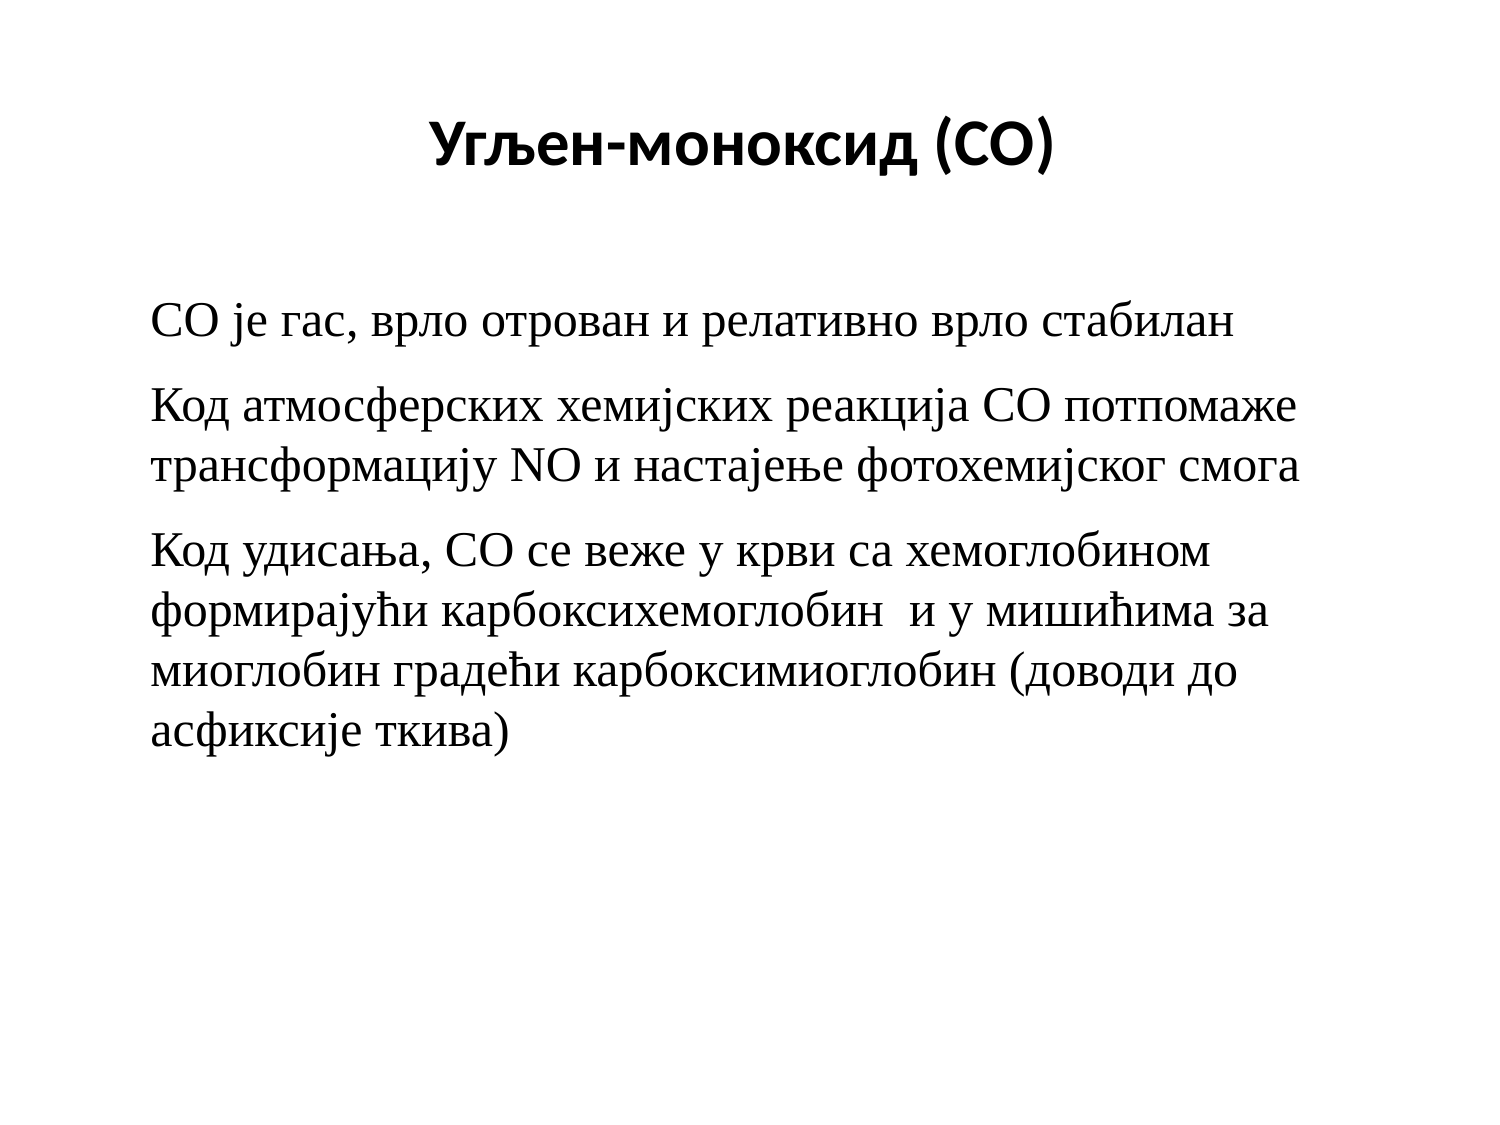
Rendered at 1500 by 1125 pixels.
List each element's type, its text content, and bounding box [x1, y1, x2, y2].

text_box Угљен-моноксид (CО) [75, 45, 1425, 233]
text_box CО је гас, врло отрован и релативно врло стабилан Код атмосферских хемијских реакција CО потпомаже трансформацију NО и настајење фотохемијског смога Код удисања, CО се веже у крви са хемоглобином формирајући карбоксихемоглобин и у мишићима за миоглобин градећи карбоксимиоглобин (доводи до асфиксије ткива) [135, 278, 1435, 764]
